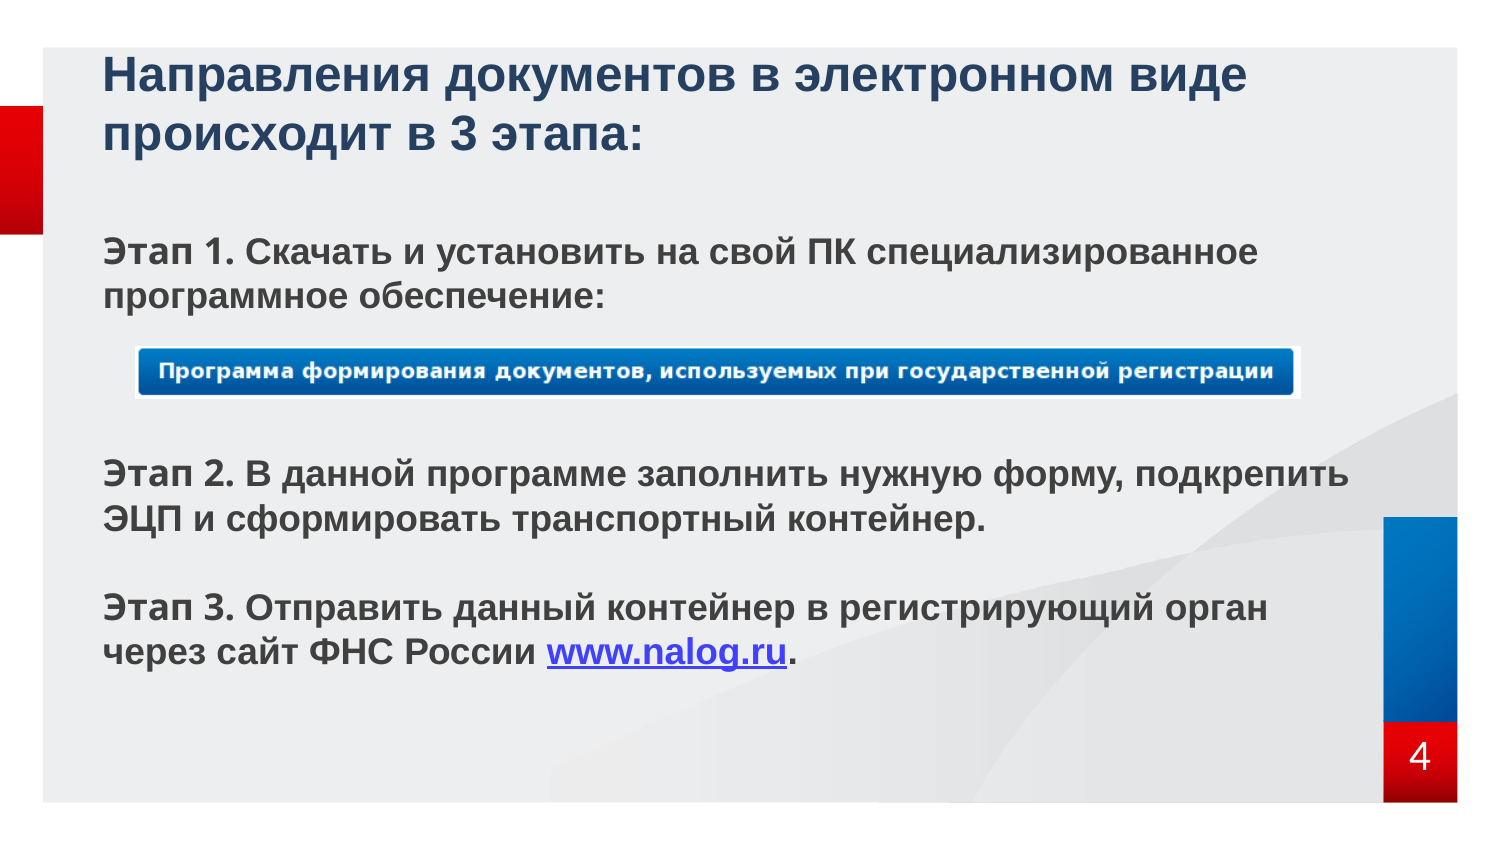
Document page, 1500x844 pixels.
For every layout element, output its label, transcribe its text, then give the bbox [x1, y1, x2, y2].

slide_number 4 [1378, 717, 1462, 802]
title Направления документов в электронном виде происходит в 3 этапа: Этап 1. Скачать и установить на свой ПК специализированное программное обеспечение: Этап 2. В данной программе заполнить нужную форму, подкрепить ЭЦП и сформировать транспортный контейнер. Этап 3. Отправить данный контейнер в регистрирующий орган через сайт ФНС России www.nalog.ru. [89, 32, 1364, 822]
picture [0, 0, 1500, 844]
